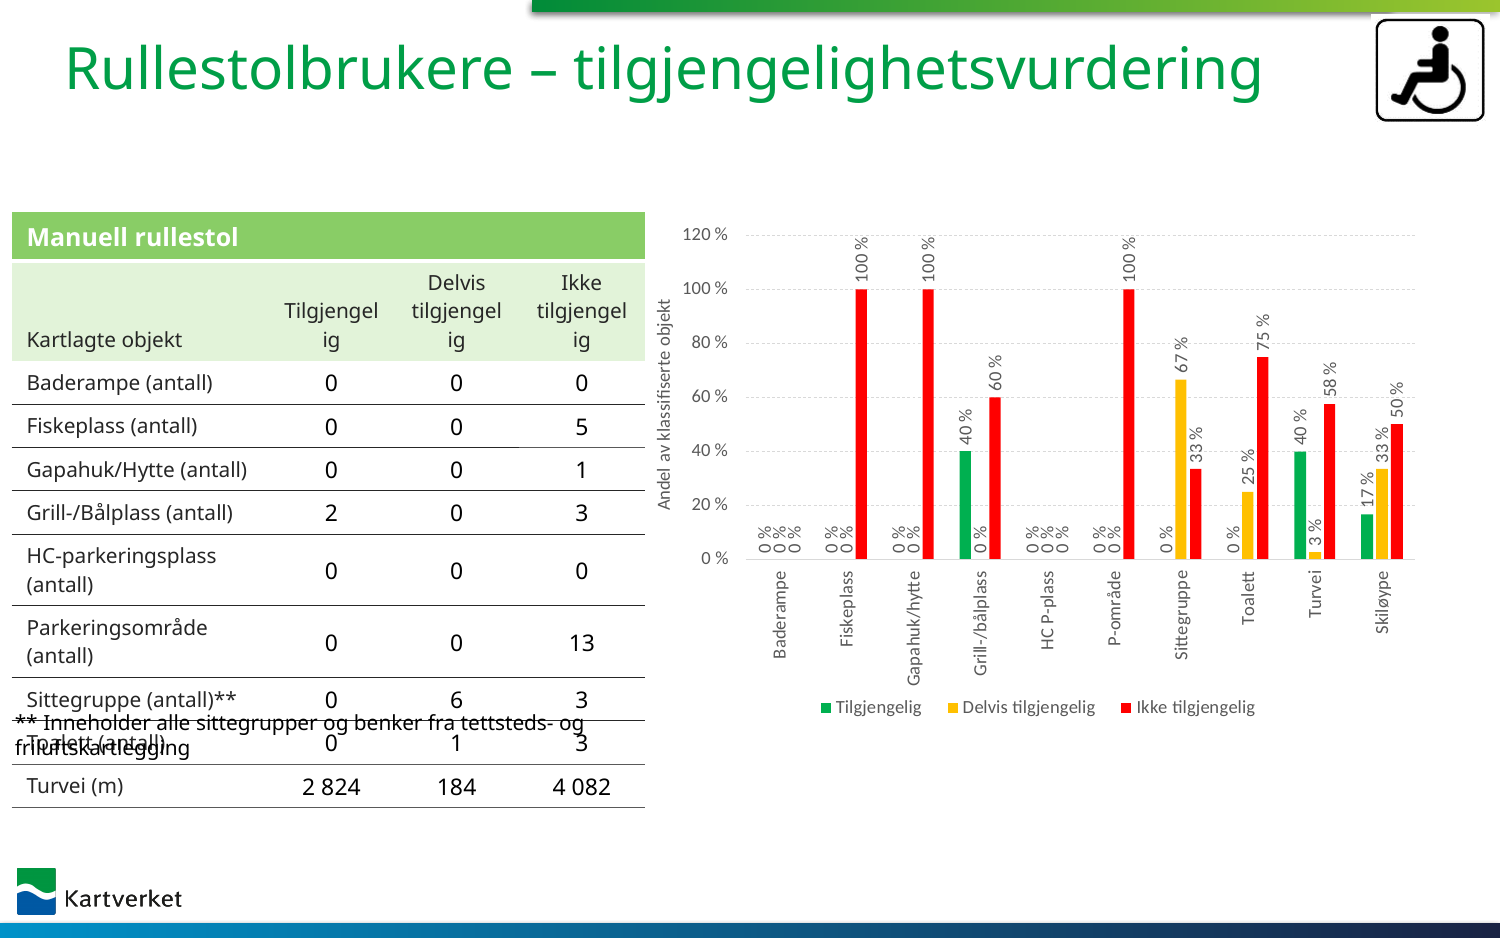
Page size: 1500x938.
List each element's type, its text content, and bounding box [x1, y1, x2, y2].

table_cell 0 [394, 491, 519, 534]
table_cell Kartlagte objekt [12, 263, 269, 361]
table_cell Gapahuk/Hytte (antall) [12, 448, 269, 490]
table_cell Fiskeplass (antall) [12, 405, 269, 447]
table_cell 0 [394, 606, 519, 677]
table_cell Ikke tilgjengelig [519, 263, 638, 361]
table_cell 0 [519, 535, 638, 605]
table_cell 3 [519, 491, 638, 534]
table_cell Tilgjengelig [269, 263, 394, 361]
picture [1371, 13, 1491, 127]
table_cell 2 824 [269, 768, 394, 807]
table_cell 1 [519, 448, 638, 490]
table_cell Baderampe (antall) [12, 361, 269, 404]
table_cell Sittegruppe (antall)** [12, 678, 269, 702]
table_header Manuell rullestol [12, 212, 645, 259]
table_cell 6 [394, 678, 519, 702]
table_cell Grill-/Bålplass (antall) [12, 491, 269, 534]
table_cell 0 [394, 535, 519, 605]
text_box ** Inneholder alle sittegrupper og benker fra tettsteds- og friluftskartlegging [0, 702, 745, 768]
table_cell 0 [394, 405, 519, 447]
table_cell 0 [269, 448, 394, 490]
table_cell 0 [269, 606, 394, 677]
table_cell 0 [269, 361, 394, 404]
table_cell 0 [269, 535, 394, 605]
table_cell 0 [394, 448, 519, 490]
table_cell 184 [394, 768, 519, 807]
table_cell 3 [519, 678, 638, 702]
table_cell Turvei (m) [12, 768, 269, 807]
table_cell 0 [269, 678, 394, 702]
table_cell Delvis tilgjengelig [394, 263, 519, 361]
table_cell 0 [519, 361, 638, 404]
picture [643, 218, 1426, 728]
table_cell 13 [519, 606, 638, 677]
table_cell HC-parkeringsplass (antall) [12, 535, 269, 605]
table_cell 4 082 [519, 768, 645, 807]
table_cell 0 [269, 405, 394, 447]
table_cell 2 [269, 491, 394, 534]
table_cell 5 [519, 405, 638, 447]
table_cell Parkeringsområde (antall) [12, 606, 269, 677]
text_box Rullestolbrukere – tilgjengelighetsvurdering [49, 12, 1372, 109]
table_cell 0 [394, 361, 519, 404]
